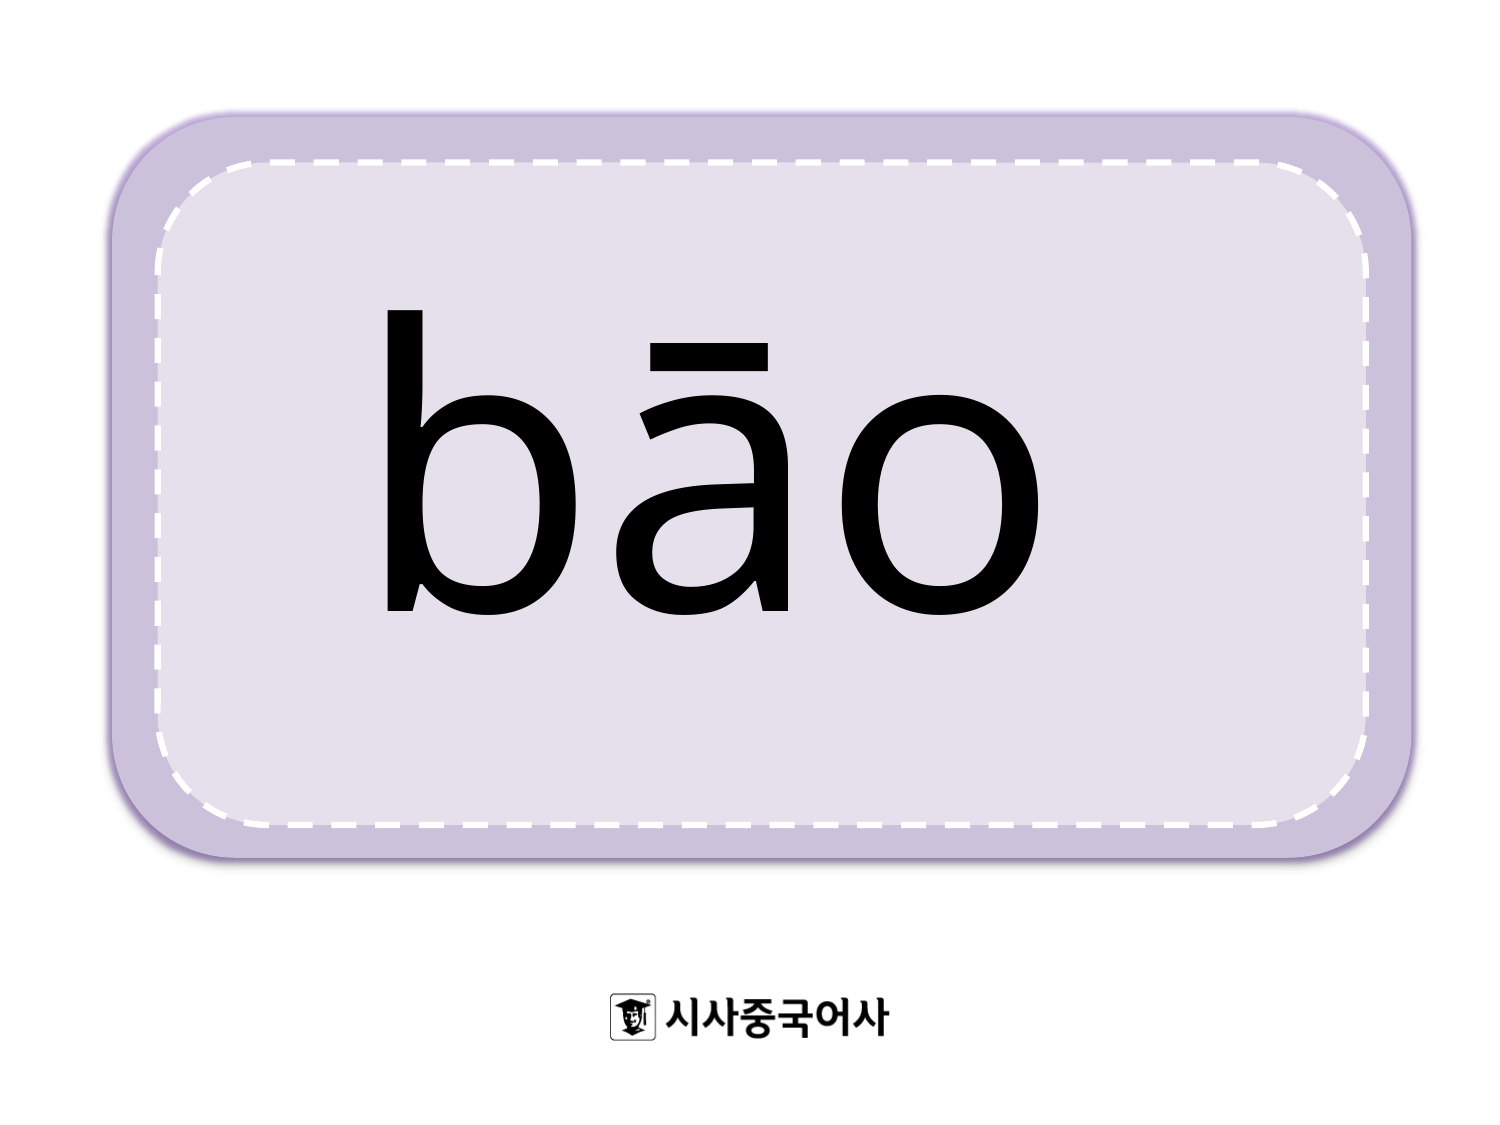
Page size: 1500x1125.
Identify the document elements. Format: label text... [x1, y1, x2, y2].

picture [602, 987, 898, 1047]
text_box bāo [191, 113, 1400, 776]
